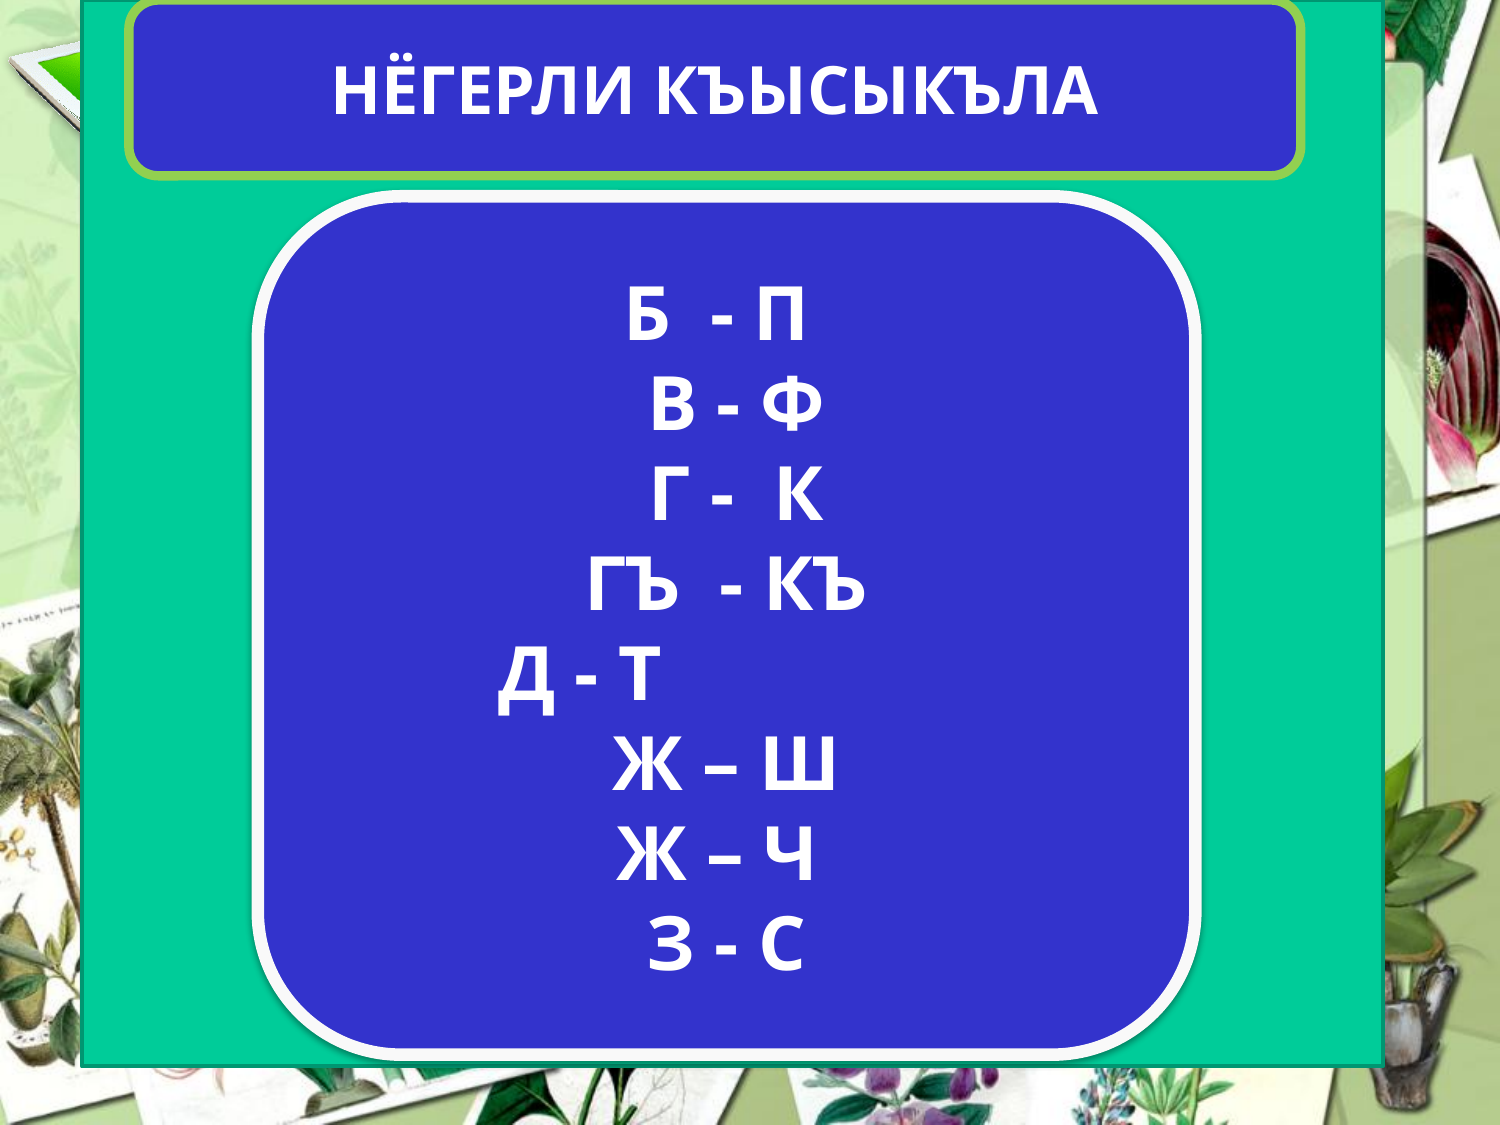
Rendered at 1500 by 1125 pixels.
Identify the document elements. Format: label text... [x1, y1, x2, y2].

text_box Нёгерли къысыкъла [126, 0, 1303, 178]
text_box Б - П В - Ф Г - К Гъ - Къ Д - Т Ж – Ш Ж – ч З - С [257, 195, 1197, 1056]
text_box [80, 0, 1385, 1068]
picture [0, 0, 1500, 1125]
